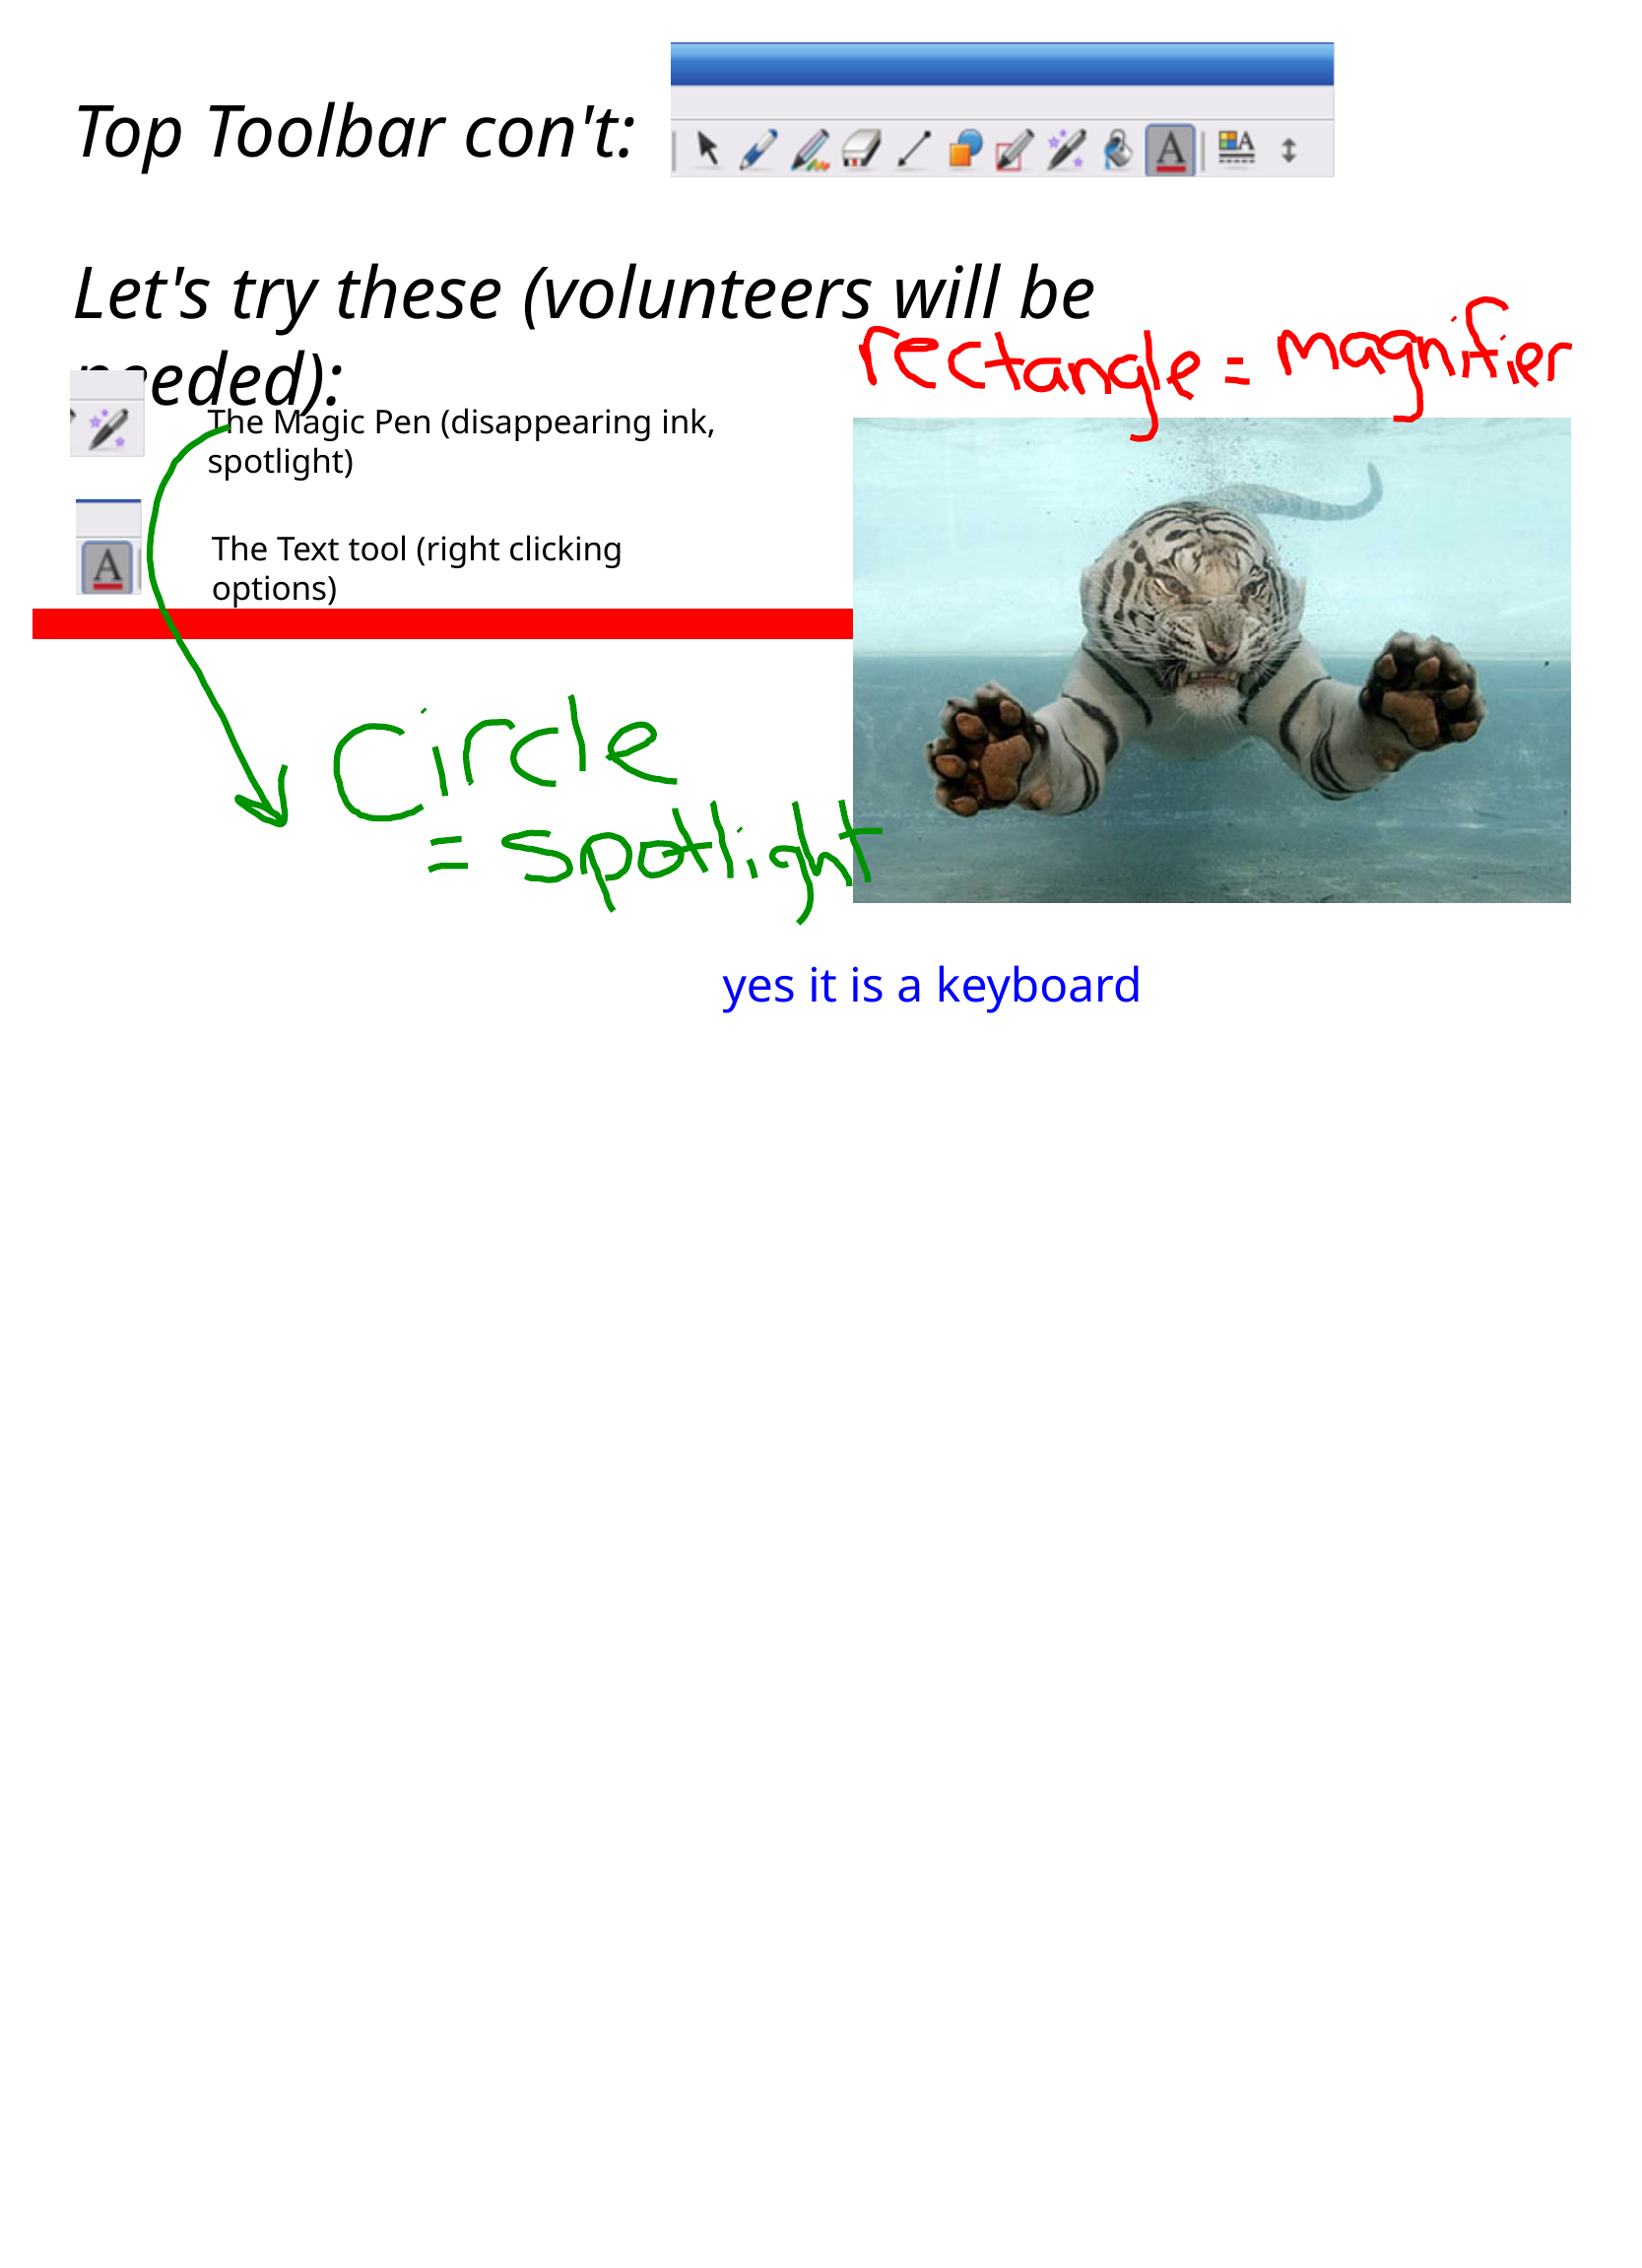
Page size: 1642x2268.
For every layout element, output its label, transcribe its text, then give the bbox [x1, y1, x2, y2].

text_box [428, 800, 883, 924]
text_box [57, 42, 1396, 434]
picture [853, 418, 1571, 903]
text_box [861, 299, 1572, 439]
text_box yes it is a keyboard [707, 947, 1196, 1019]
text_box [149, 426, 678, 825]
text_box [70, 369, 833, 616]
